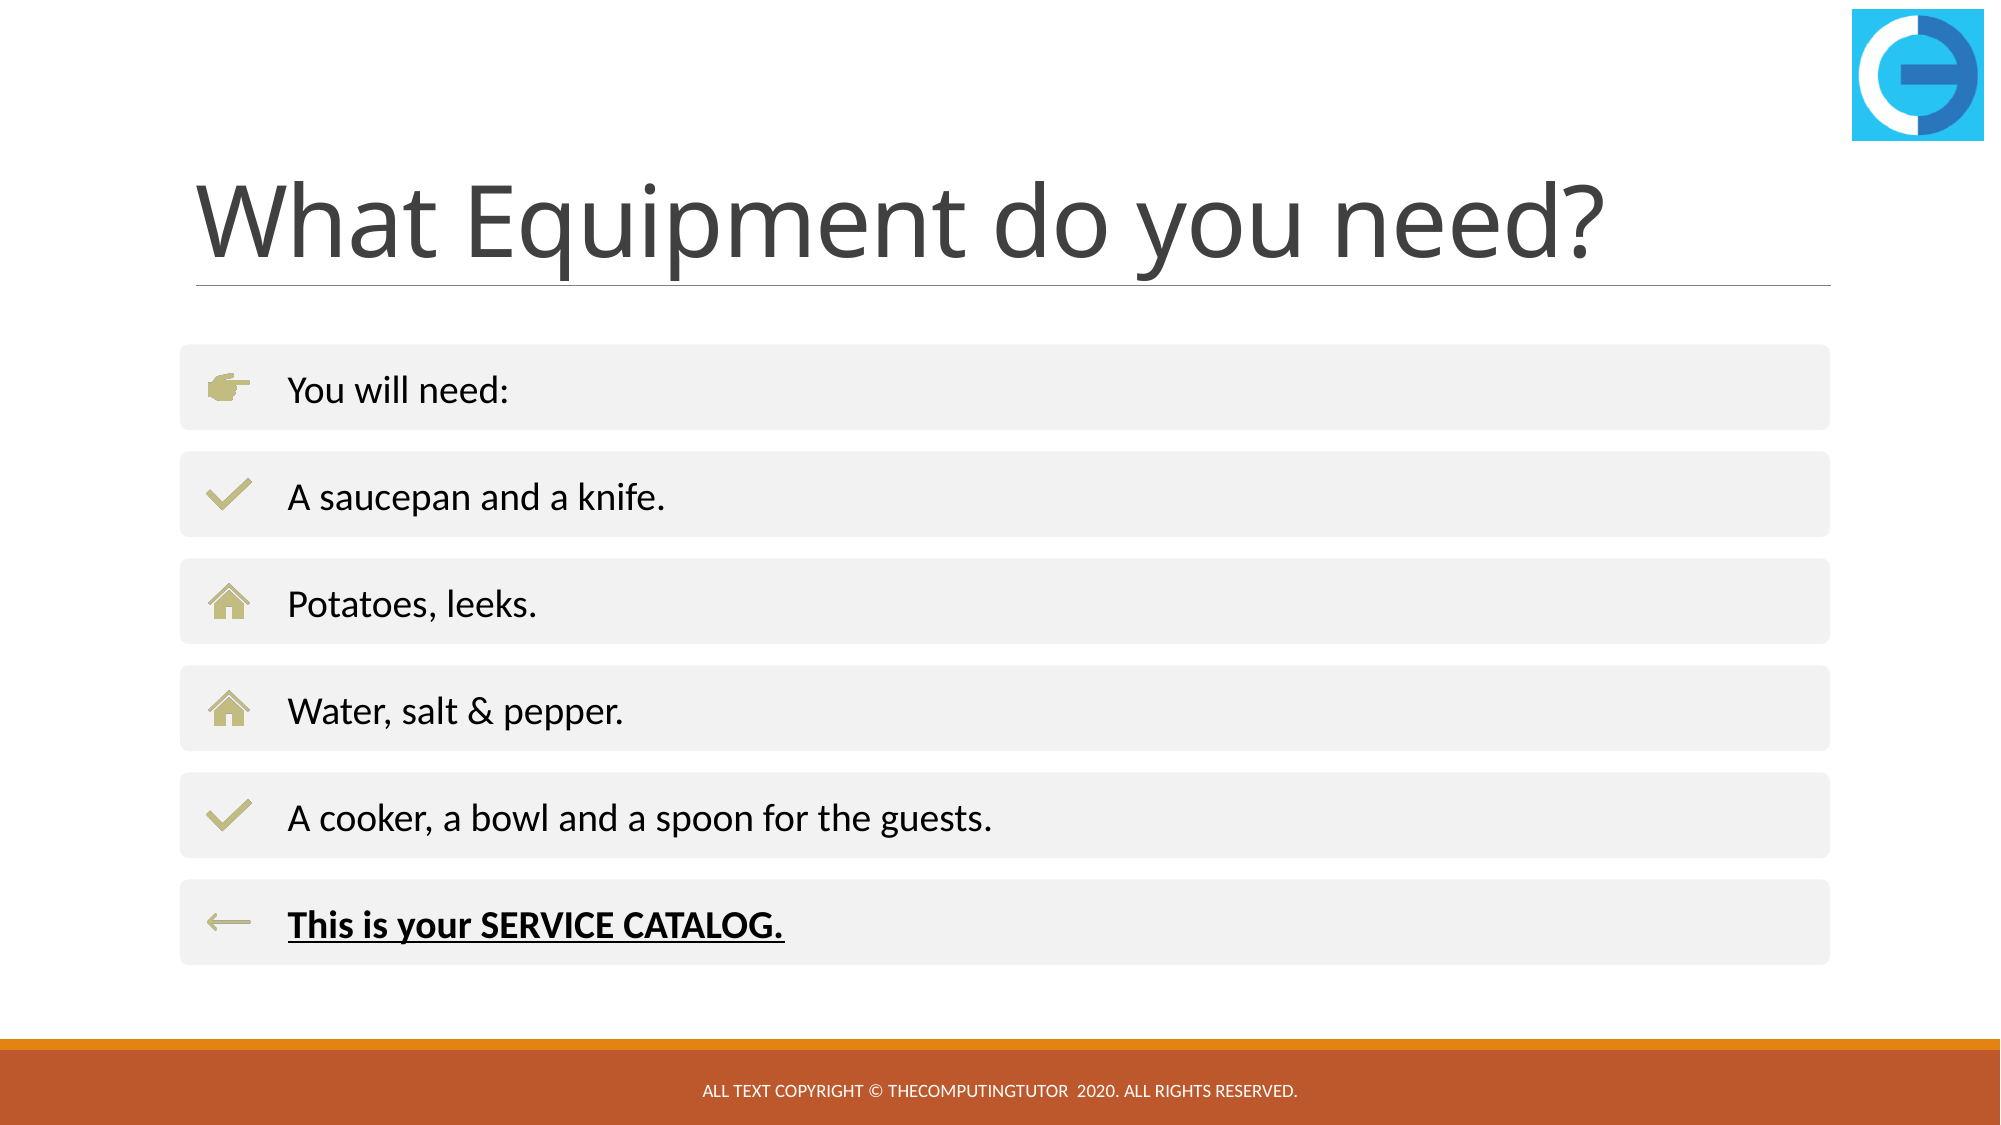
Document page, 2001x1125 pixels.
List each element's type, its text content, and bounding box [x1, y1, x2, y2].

footer All text copyright © TheComputingTutor 2020. All rights Reserved. [604, 1059, 1396, 1120]
title What Equipment do you need? [180, 47, 1830, 285]
picture [1852, 9, 1984, 141]
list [179, 343, 1831, 966]
